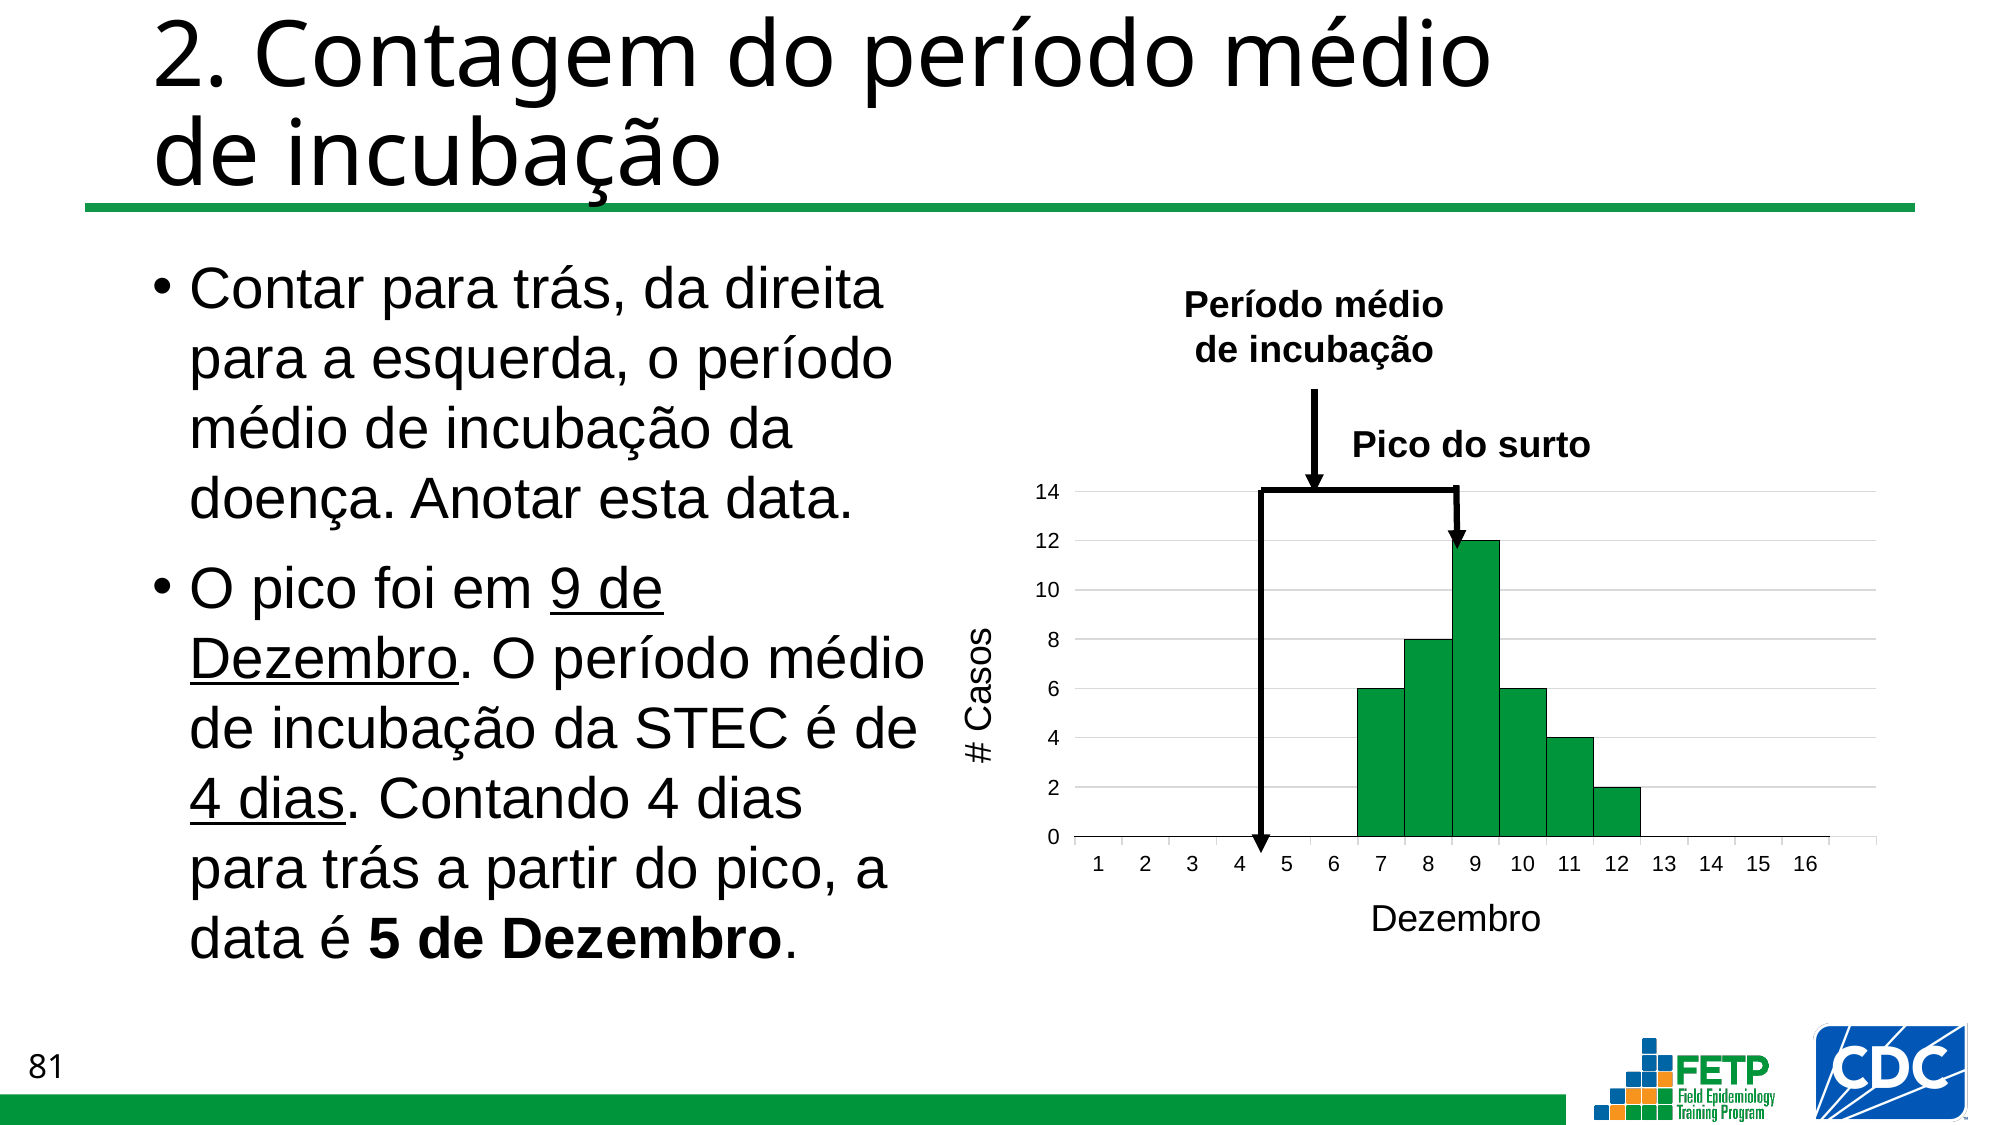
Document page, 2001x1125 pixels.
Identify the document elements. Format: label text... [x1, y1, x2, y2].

picture [1813, 1023, 1968, 1122]
chart [924, 468, 1896, 976]
title 2. Contagem do período médio de incubação [137, 0, 1863, 207]
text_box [1487, 413, 1681, 550]
list Contar para trás, da direita para a esquerda, o período médio de incubação da doença. Anotar esta data. O pico foi em 9 de Dezembro. O período médio de incubação da STEC é de 4 dias. Contando 4 dias para trás a partir do pico, a data é 5 de Dezembro. [137, 242, 948, 1004]
picture [1594, 1038, 1775, 1122]
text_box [1142, 272, 1487, 854]
